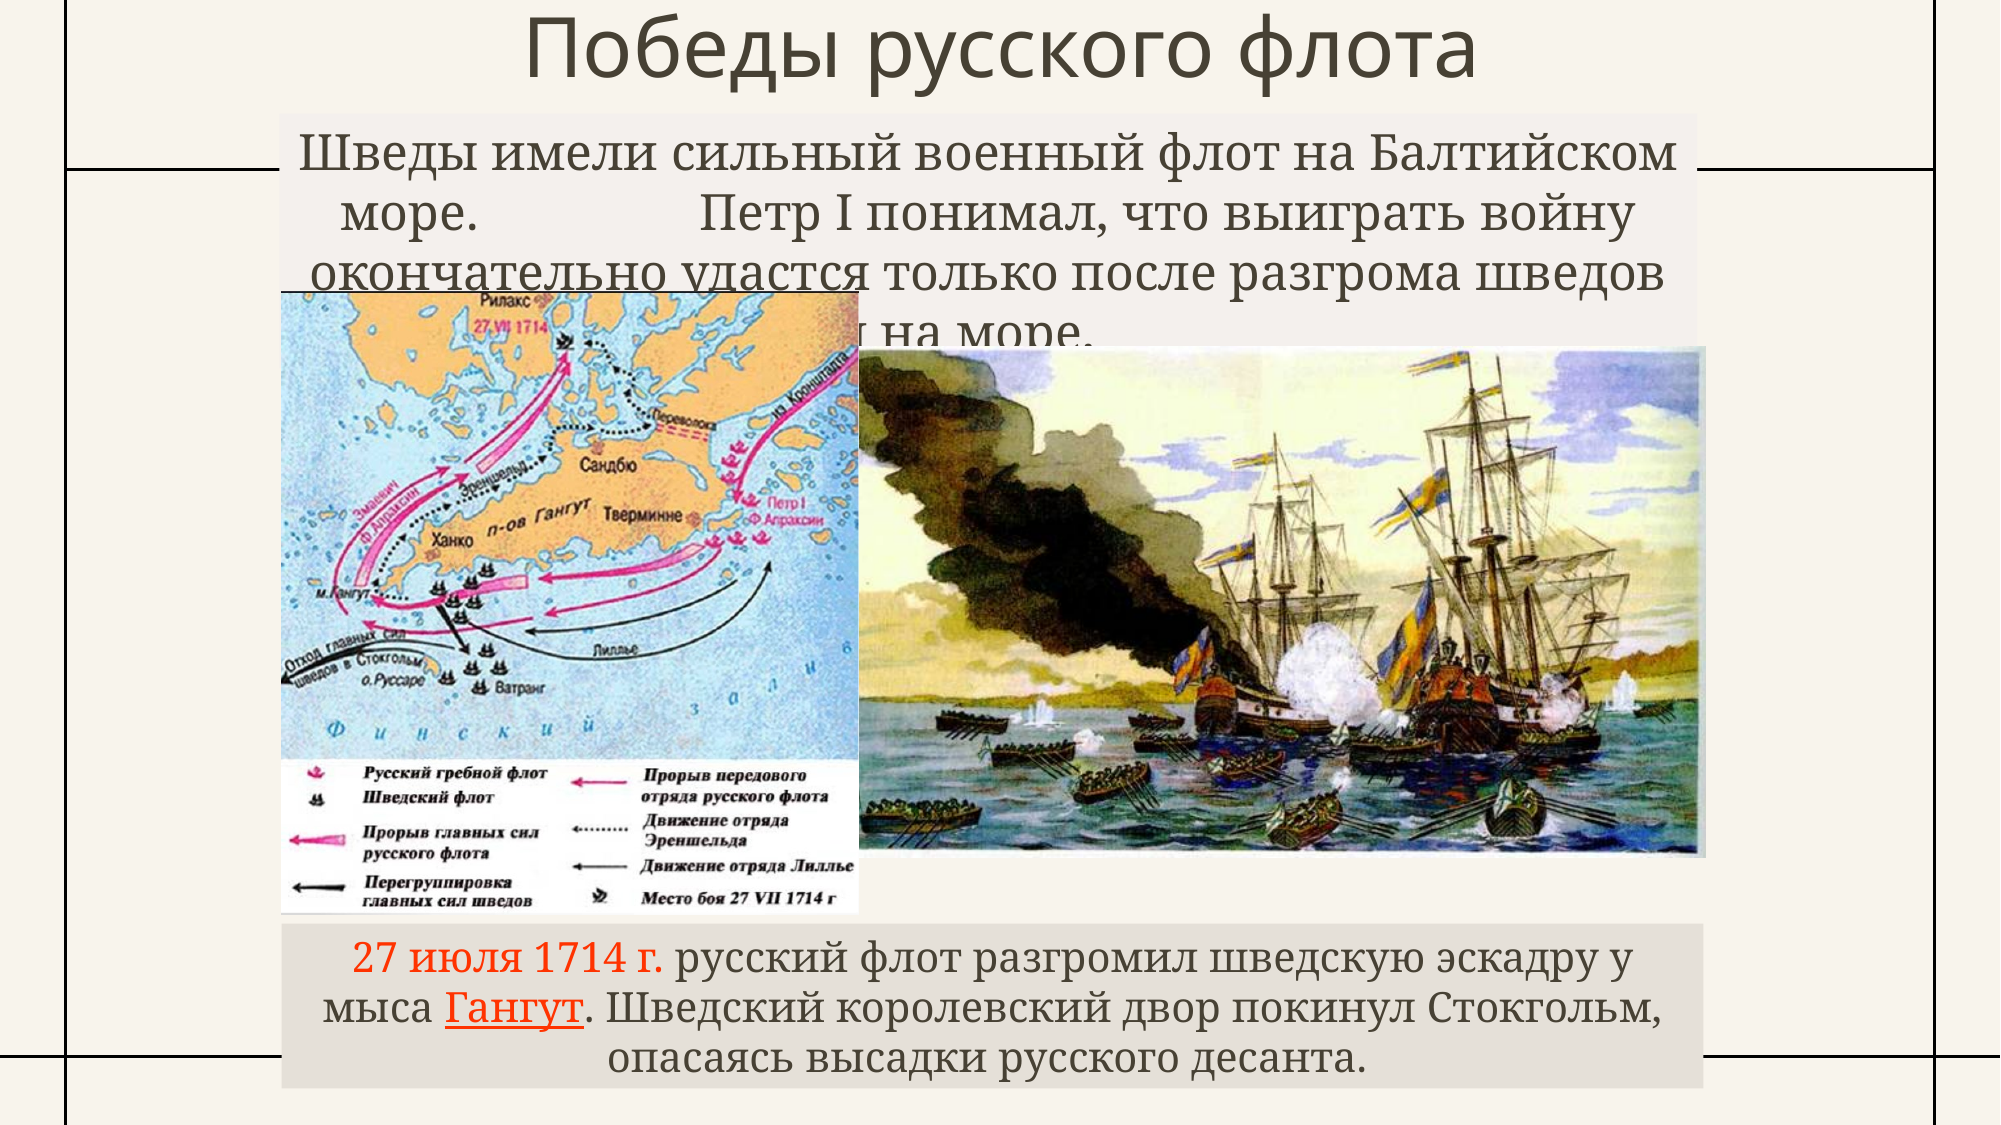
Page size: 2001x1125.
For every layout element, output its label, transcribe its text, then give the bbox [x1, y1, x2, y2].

text_box 27 июля 1714 г. русский флот разгромил шведскую эскадру у мыса Гангут. Шведский королевский двор покинул Стокгольм, опасаясь высадки русского десанта. [281, 923, 1704, 1089]
picture [281, 291, 1706, 915]
title Победы русского флота [326, 0, 1677, 102]
text_box Шведы имели сильный военный флот на Балтийском море. Петр I понимал, что выиграть войну окончательно удастся только после разгрома шведов и на суше и на море. [279, 113, 1698, 369]
